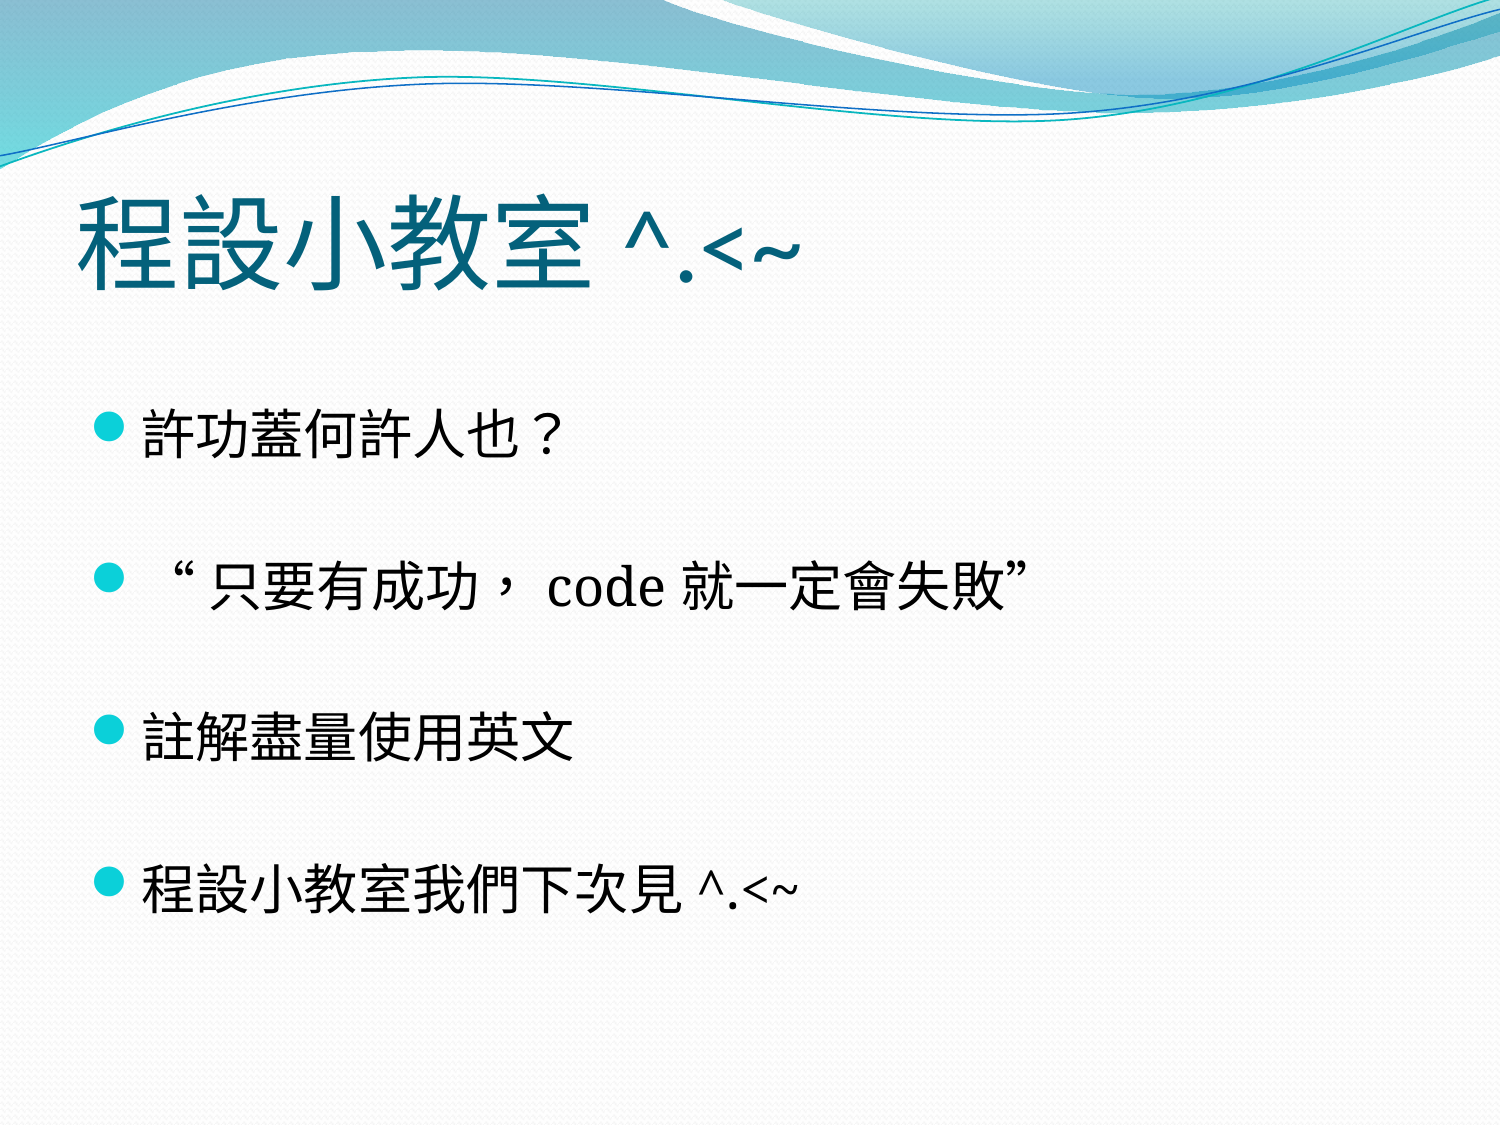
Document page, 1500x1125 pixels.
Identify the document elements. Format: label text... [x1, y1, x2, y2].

title 程設小教室^.<~ [75, 115, 1425, 303]
list 許功蓋何許人也？ “只要有成功，code就一定會失敗” 註解盡量使用英文 程設小教室我們下次見^.<~ [75, 317, 1425, 1038]
